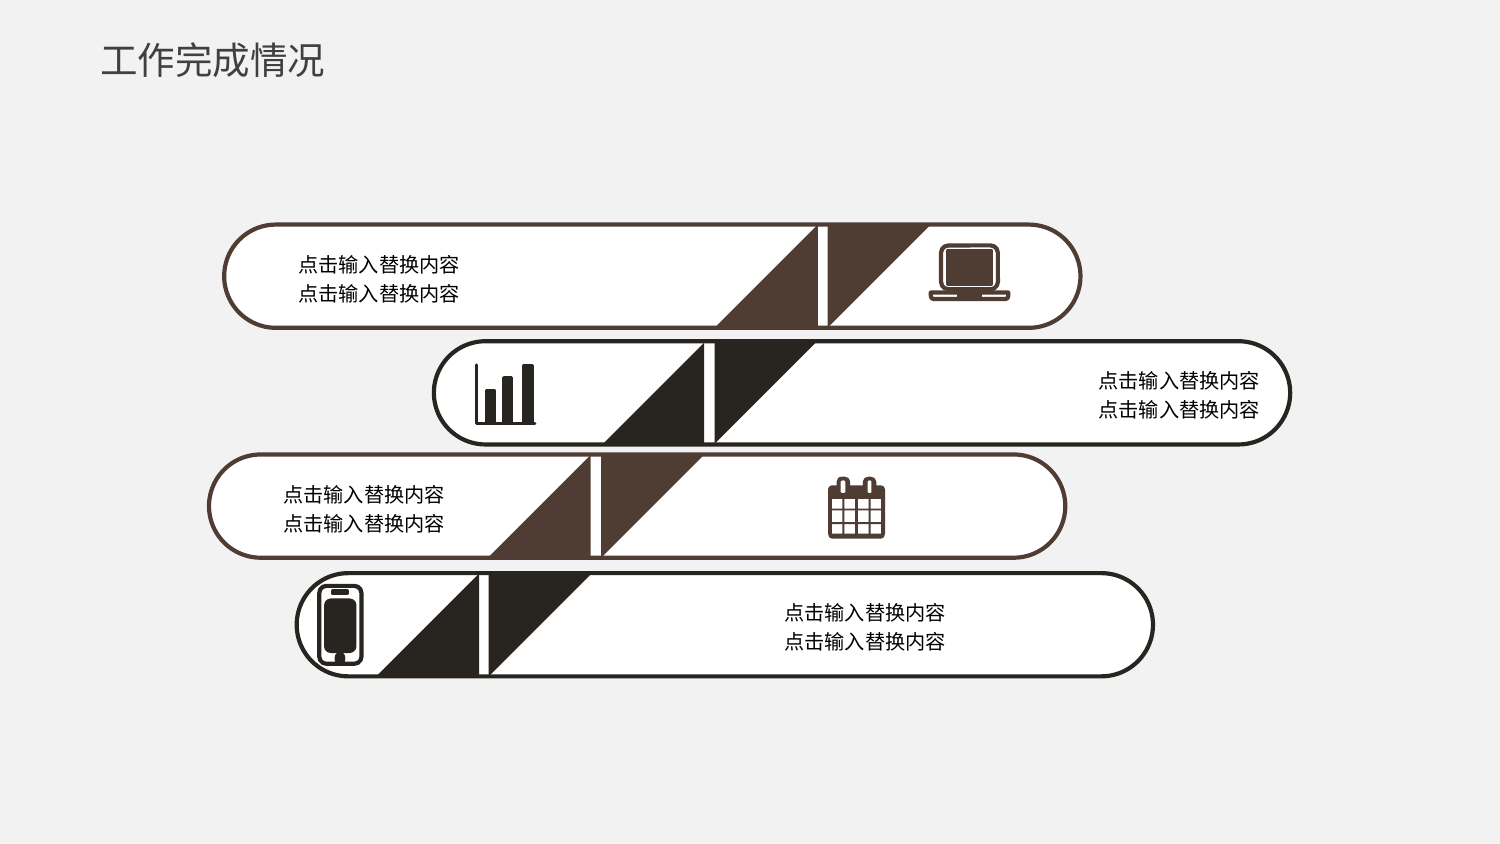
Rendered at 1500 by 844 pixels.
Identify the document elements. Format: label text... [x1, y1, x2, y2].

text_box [223, 224, 374, 329]
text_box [937, 454, 1066, 558]
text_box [933, 224, 1081, 329]
text_box 工作完成情况 [100, 28, 450, 91]
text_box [937, 340, 1291, 445]
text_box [296, 572, 370, 677]
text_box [375, 224, 932, 677]
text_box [937, 572, 1154, 677]
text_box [208, 454, 370, 558]
